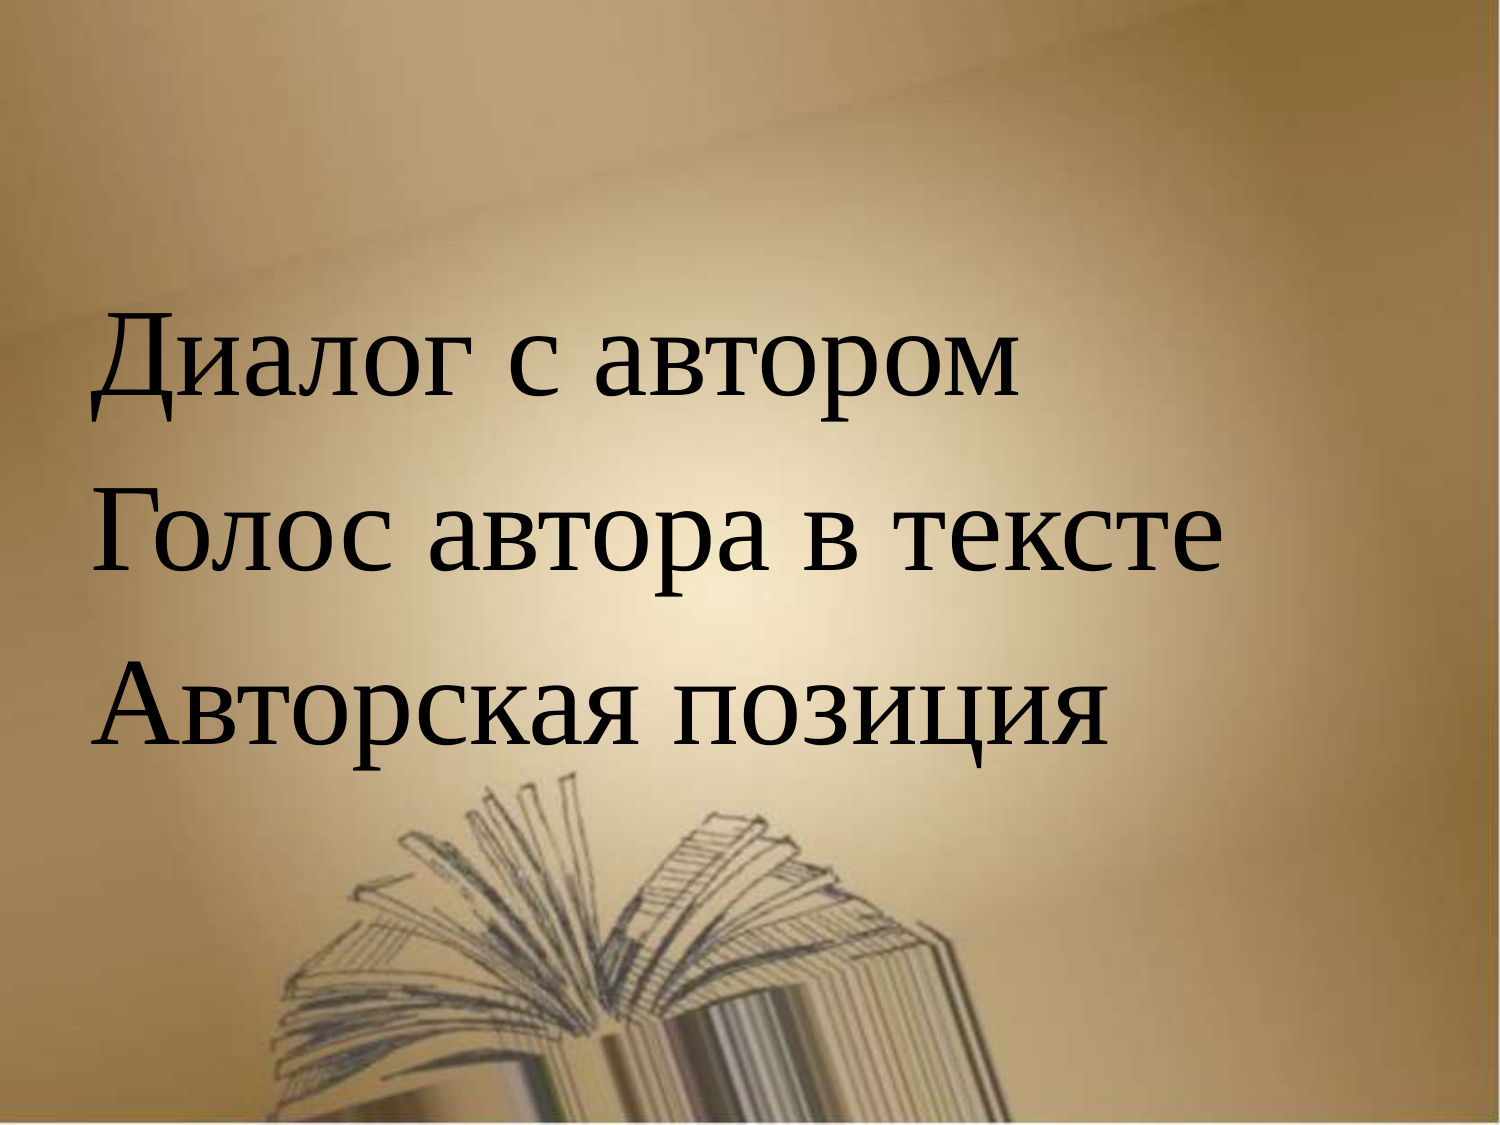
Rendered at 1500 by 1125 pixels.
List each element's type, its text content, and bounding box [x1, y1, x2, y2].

list Диалог с автором Голос автора в тексте Авторская позиция [75, 262, 1425, 1005]
picture [0, 0, 1500, 1125]
